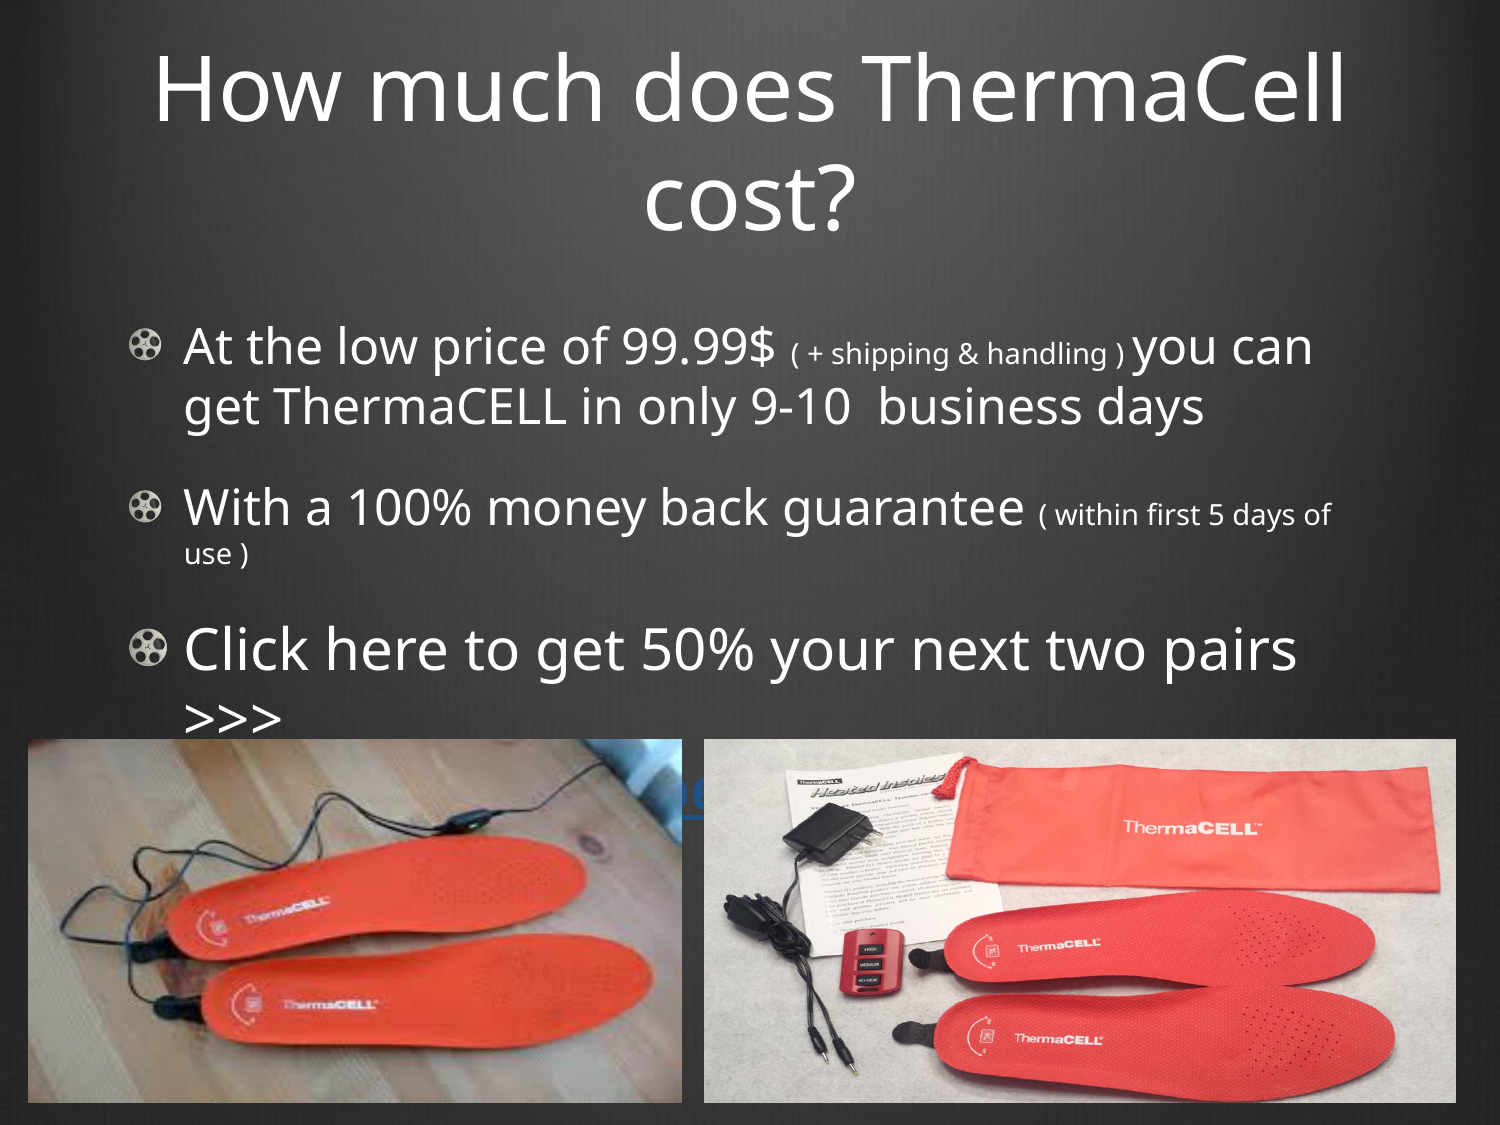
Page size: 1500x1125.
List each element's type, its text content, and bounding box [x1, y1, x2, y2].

picture [704, 739, 1456, 1103]
picture [127, 626, 169, 668]
picture [28, 739, 682, 1103]
list At the low price of 99.99$ ( + shipping & handling ) you can get ThermaCELL in only 9-10 business days With a 100% money back guarantee ( within first 5 days of use ) Click here to get 50% your next two pairs >>> http://www/Thebestprouductintheworld.ca [112, 306, 1388, 732]
title How much does ThermaCell cost? [112, 22, 1388, 258]
picture [127, 488, 163, 524]
picture [127, 326, 163, 362]
